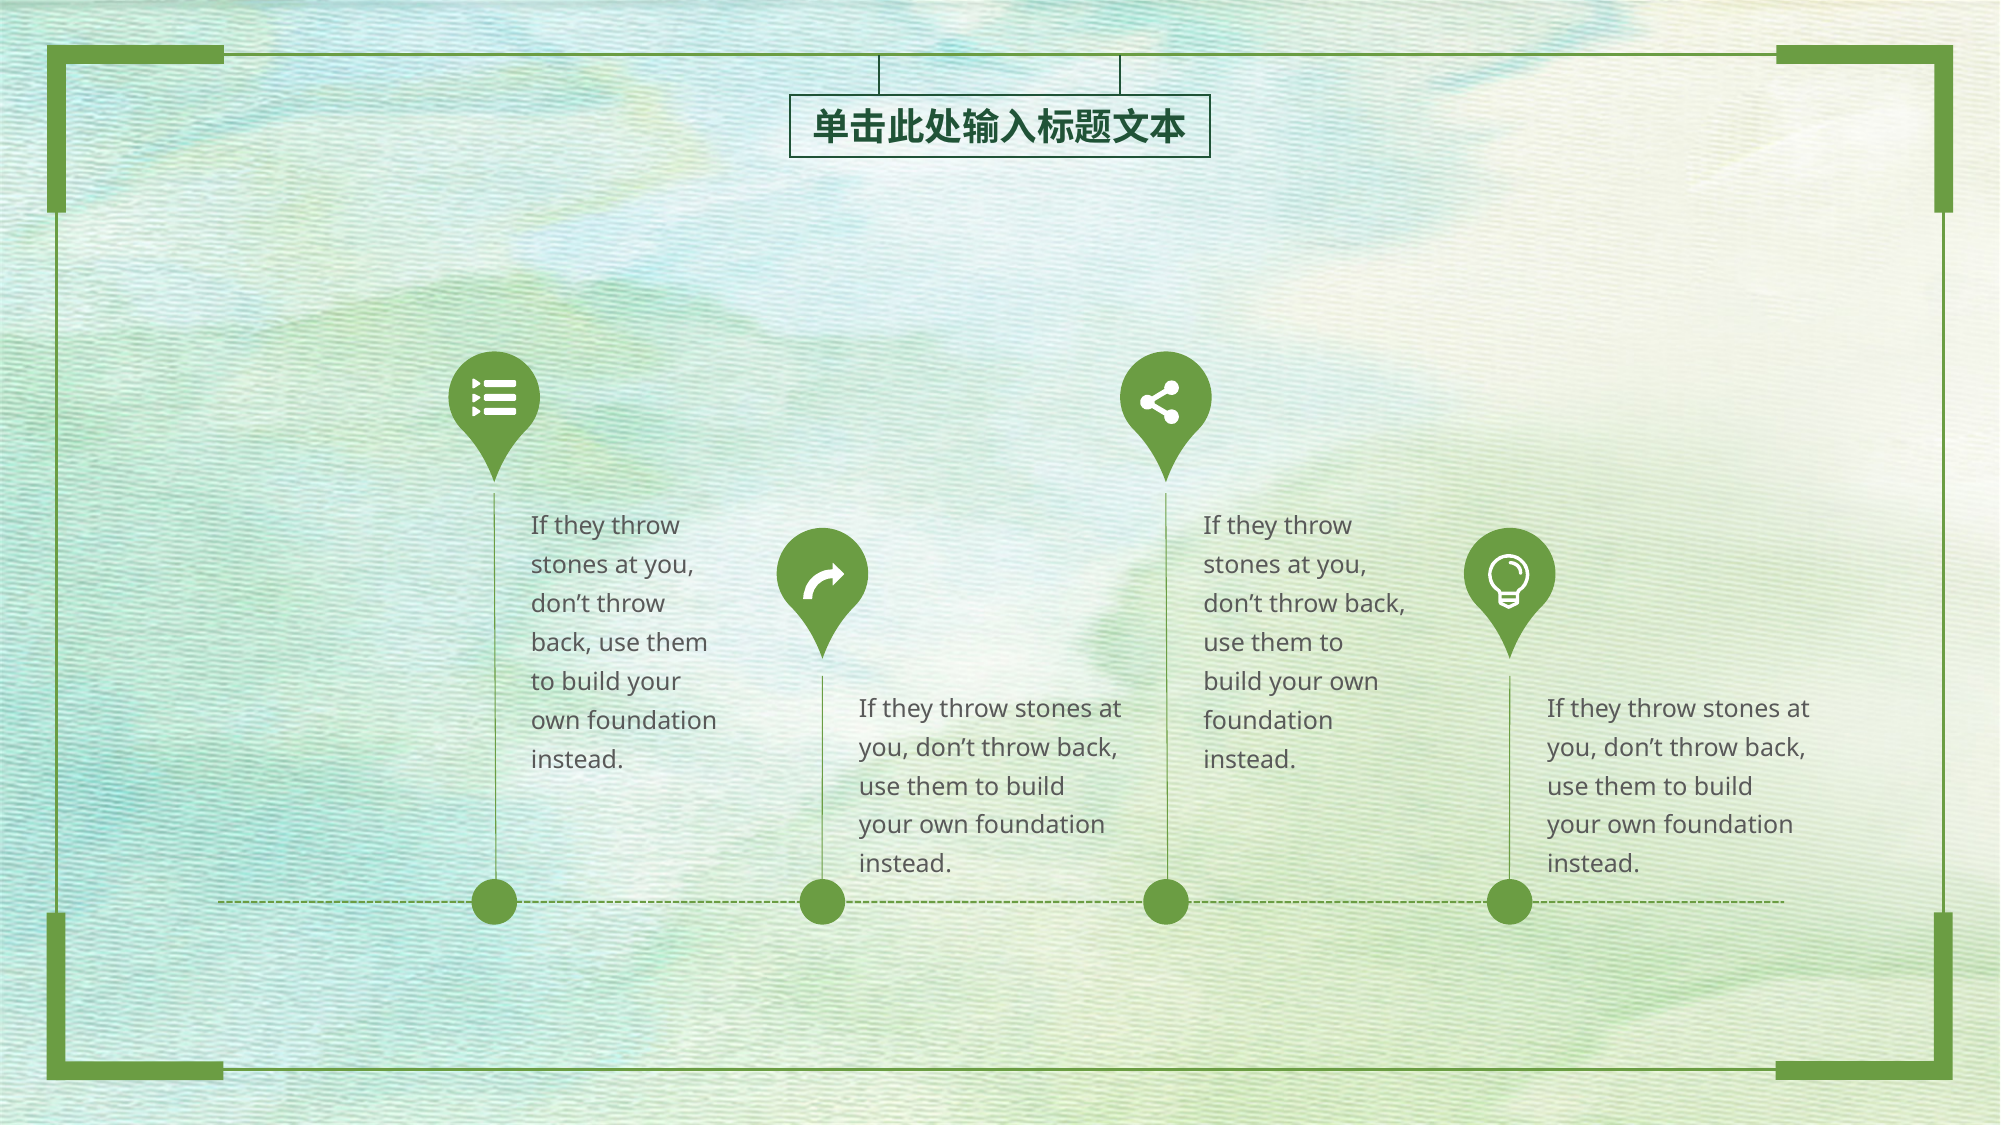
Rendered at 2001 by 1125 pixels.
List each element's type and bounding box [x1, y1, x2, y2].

picture [0, 0, 2001, 1125]
text_box [1120, 351, 1425, 925]
text_box [776, 527, 1141, 925]
text_box [55, 54, 1944, 1071]
text_box [47, 45, 225, 213]
text_box [46, 912, 224, 1080]
text_box [1775, 912, 1953, 1080]
text_box [1463, 527, 1826, 925]
text_box [789, 54, 1210, 157]
text_box [448, 351, 746, 925]
text_box [1776, 45, 1954, 213]
